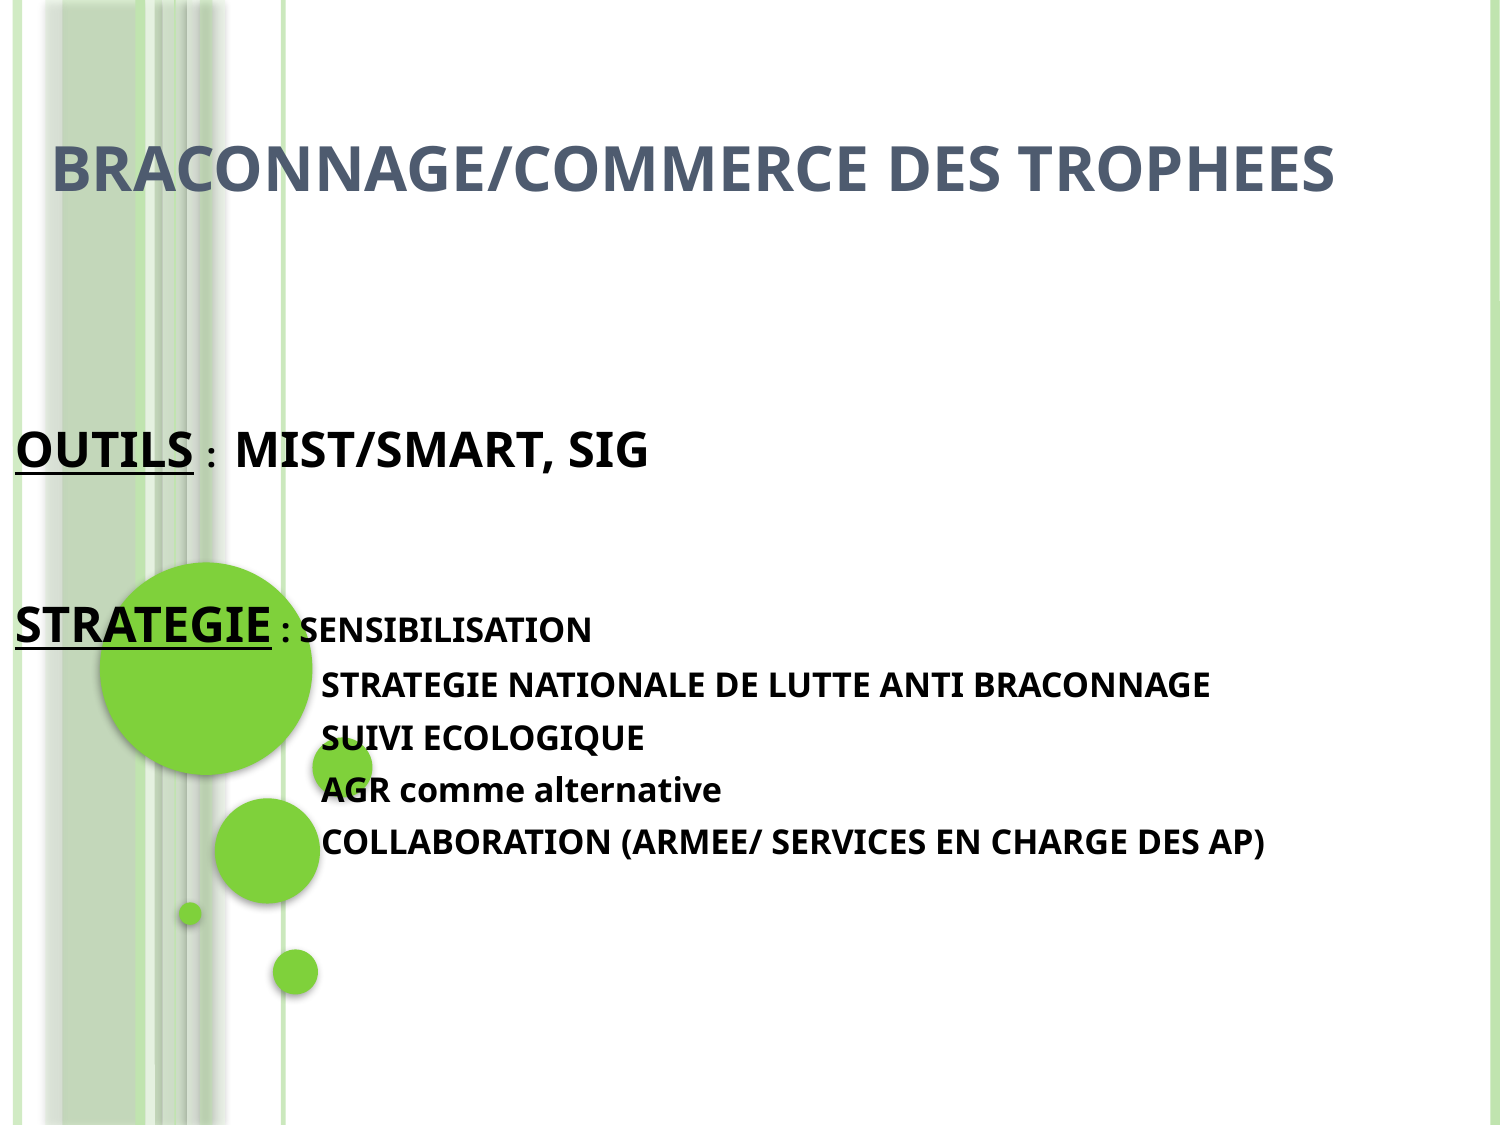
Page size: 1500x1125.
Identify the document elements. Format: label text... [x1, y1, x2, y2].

title BRACONNAGE/COMMERCE DES TROPHEES [35, 58, 1500, 199]
subtitle OUTILS : MIST/SMART, SIG STRATEGIE : SENSIBILISATION STRATEGIE NATIONALE DE LUTTE ANTI BRACONNAGE SUIVI ECOLOGIQUE AGR comme alternative COLLABORATION (ARMEE/ SERVICES EN CHARGE DES AP) [0, 199, 1500, 1032]
